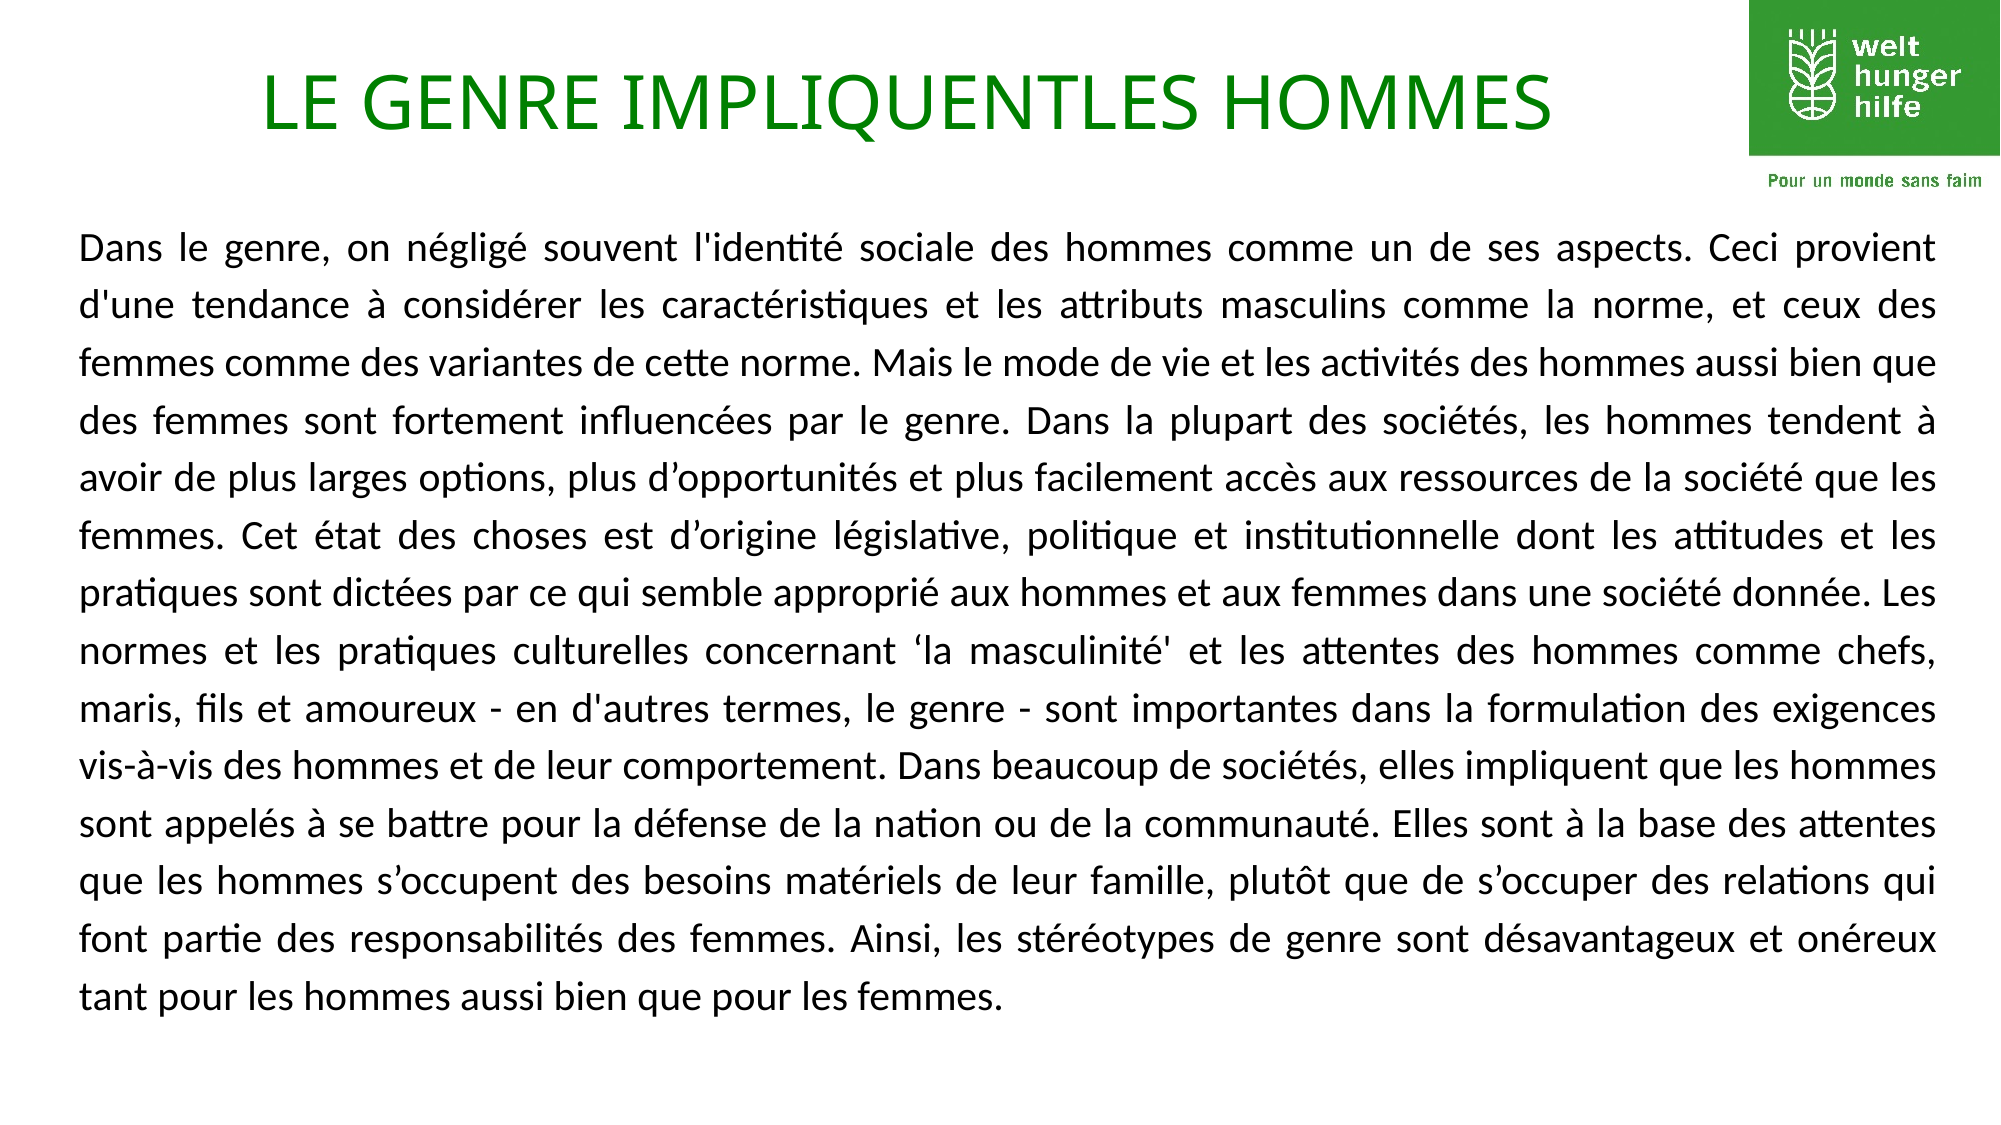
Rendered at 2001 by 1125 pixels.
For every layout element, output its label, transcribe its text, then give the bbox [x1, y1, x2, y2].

title LE GENRE IMPLIQUENTLES HOMMES [63, 40, 1749, 154]
subtitle Dans le genre, on négligé souvent l'identité sociale des hommes comme un de ses aspects. Ceci provient d'une tendance à considérer les caractéristiques et les attributs masculins comme la norme, et ceux des femmes comme des variantes de cette norme. Mais le mode de vie et les activités des hommes aussi bien que des femmes sont fortement influencées par le genre. Dans la plupart des sociétés, les hommes tendent à avoir de plus larges options, plus d’opportunités et plus facilement accès aux ressources de la société que les femmes. Cet état des choses est d’origine législative, politique et institutionnelle dont les attitudes et les pratiques sont dictées par ce qui semble approprié aux hommes et aux femmes dans une société donnée. Les normes et les pratiques culturelles concernant ‘la masculinité' et les attentes des hommes comme chefs, maris, fils et amoureux - en d'autres termes, le genre - sont importantes dans la formulation des exigences vis-à-vis des hommes et de leur comportement. Dans beaucoup de sociétés, elles impliquent que les hommes sont appelés à se battre pour la défense de la nation ou de la communauté. Elles sont à la base des attentes que les hommes s’occupent des besoins matériels de leur famille, plutôt que de s’occuper des relations qui font partie des responsabilités des femmes. Ainsi, les stéréotypes de genre sont désavantageux et onéreux tant pour les hommes aussi bien que pour les femmes. [63, 204, 1953, 1085]
picture [1749, 0, 2000, 205]
